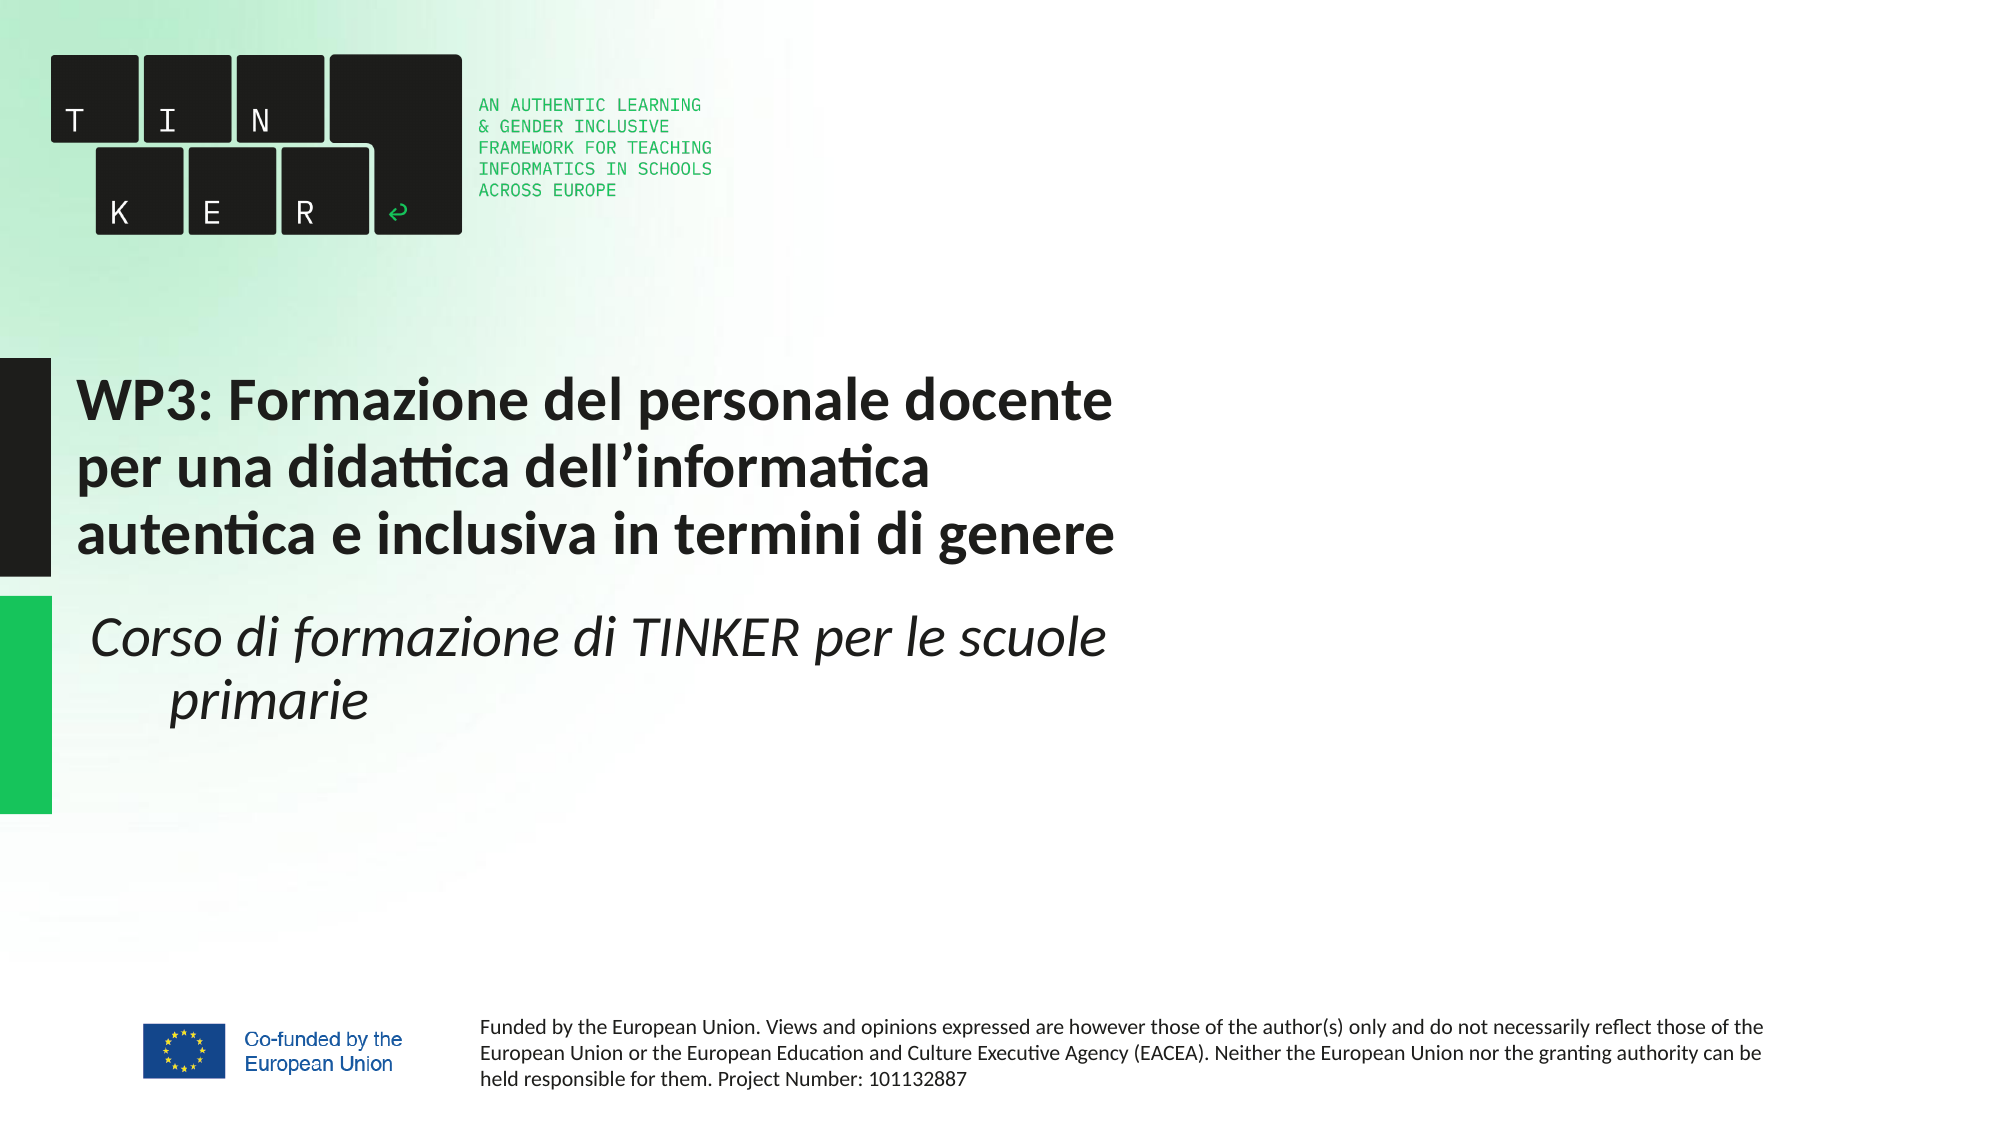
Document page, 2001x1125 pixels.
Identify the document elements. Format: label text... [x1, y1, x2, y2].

title WP3: Formazione del personale docente per una didattica dell’informatica autentica e inclusiva in termini di genere [61, 358, 1196, 578]
subtitle Corso di formazione di TINKER per le scuole primarie [65, 599, 1197, 812]
picture [0, 0, 843, 1125]
